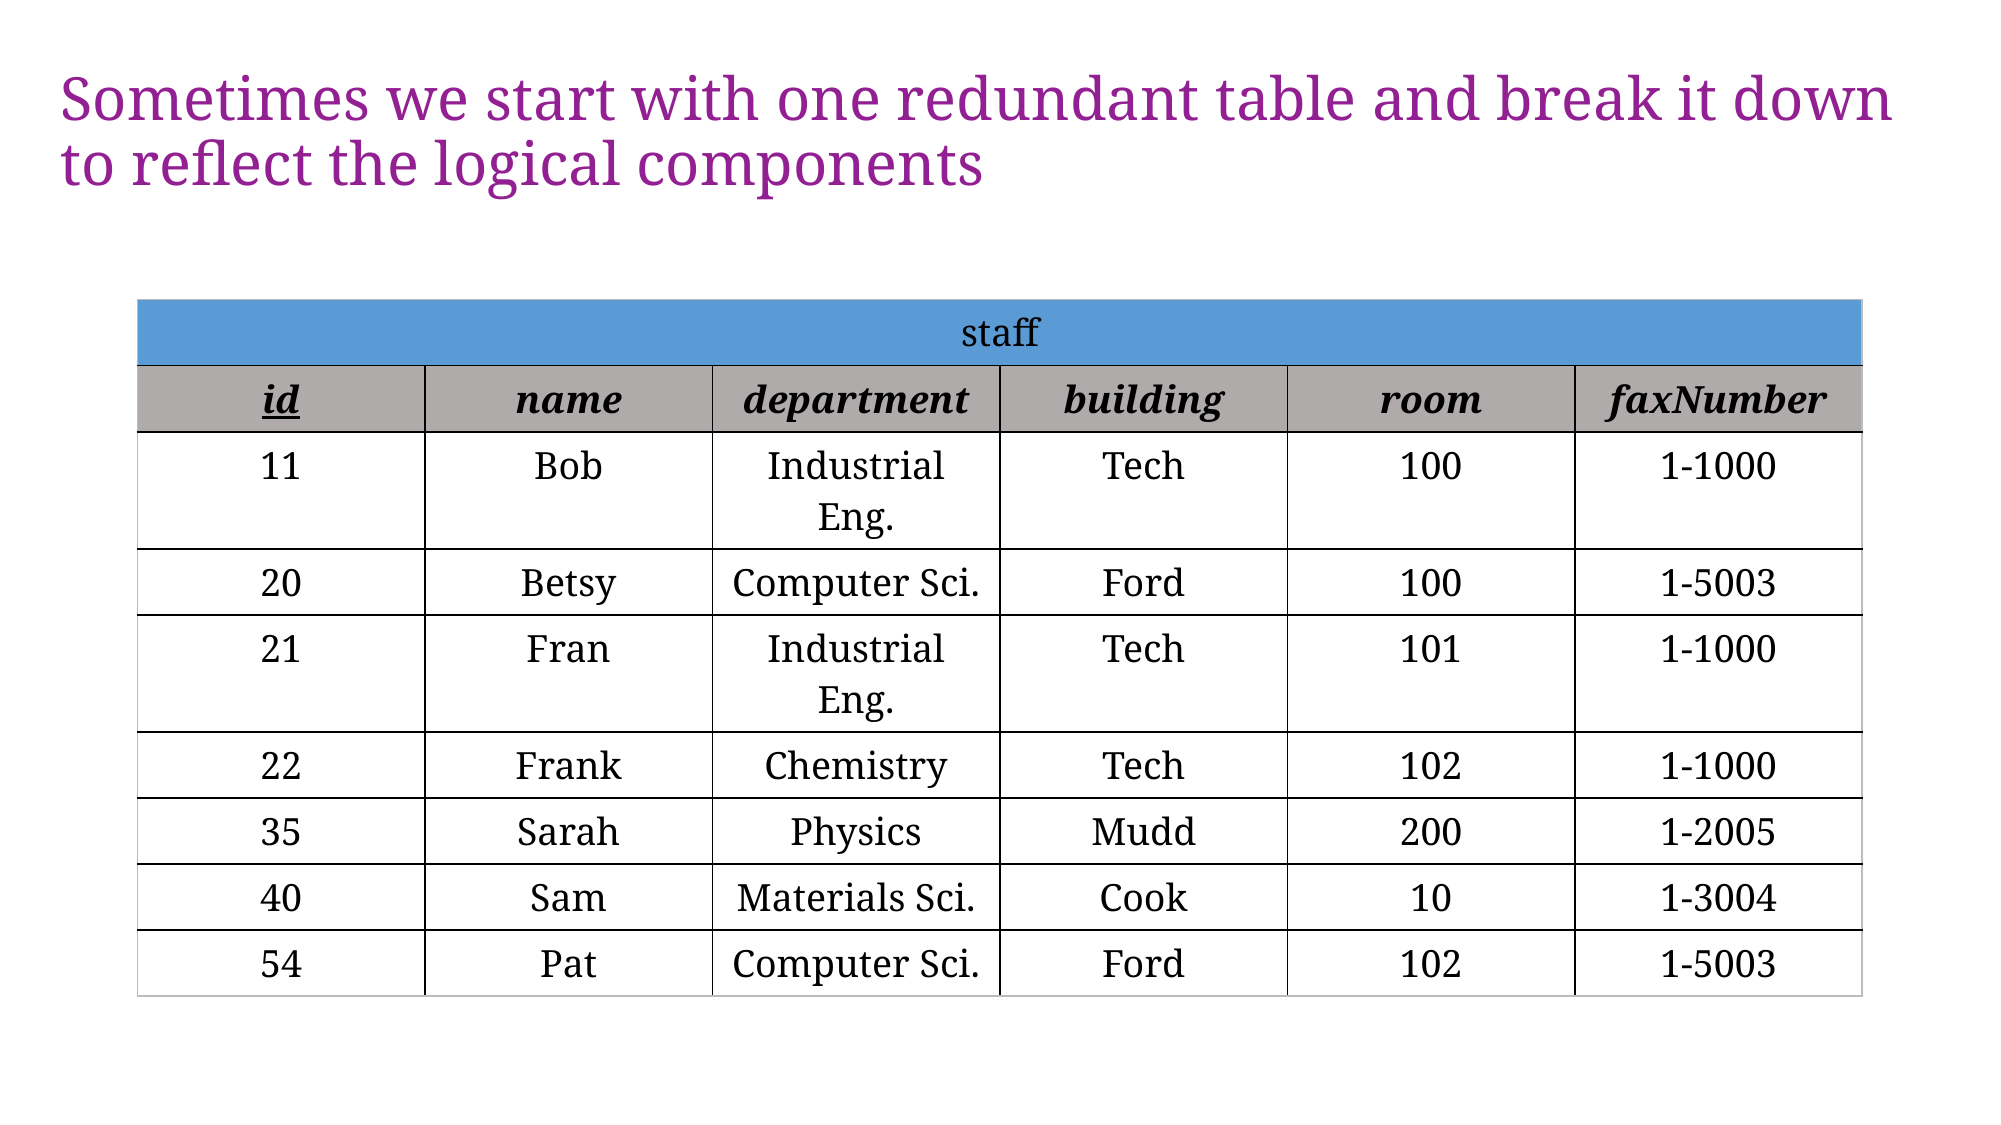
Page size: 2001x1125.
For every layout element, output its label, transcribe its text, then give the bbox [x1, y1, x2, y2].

table_cell 35 [138, 799, 424, 863]
table_cell Sarah [426, 799, 712, 863]
table_header staff [138, 300, 1861, 365]
table_cell Betsy [426, 550, 712, 614]
table_cell 101 [1288, 616, 1574, 731]
table_cell Fran [426, 616, 712, 731]
table_cell name [426, 366, 712, 431]
table_cell 102 [1288, 733, 1574, 797]
table_cell Physics [713, 799, 999, 863]
table_cell 21 [138, 616, 424, 731]
table_cell Frank [426, 733, 712, 797]
title Sometimes we start with one redundant table and break it down to reflect the logical components [45, 60, 1955, 206]
table_cell 10 [1288, 865, 1574, 929]
table_cell Ford [1001, 550, 1287, 614]
table_cell 1-1000 [1576, 616, 1861, 731]
table_cell id [138, 366, 424, 431]
table_cell Pat [426, 931, 712, 995]
table_cell Bob [426, 433, 712, 548]
table_cell 1-2005 [1576, 799, 1861, 863]
table_cell Chemistry [713, 733, 999, 797]
table_cell 102 [1288, 931, 1574, 995]
table_cell 1-3004 [1576, 865, 1861, 929]
table_cell 100 [1288, 433, 1574, 548]
table_cell Tech [1001, 733, 1287, 797]
table_cell Sam [426, 865, 712, 929]
table_cell Tech [1001, 433, 1287, 548]
table_cell 11 [138, 433, 424, 548]
table_cell Computer Sci. [713, 550, 999, 614]
table_cell 22 [138, 733, 424, 797]
table_cell building [1001, 366, 1287, 431]
table_cell Tech [1001, 616, 1287, 731]
table_cell 54 [138, 931, 424, 995]
table_cell 20 [138, 550, 424, 614]
table_cell 1-1000 [1576, 733, 1861, 797]
table_cell Materials Sci. [713, 865, 999, 929]
table_cell 1-5003 [1576, 550, 1861, 614]
table_cell department [713, 366, 999, 431]
table_cell 1-1000 [1576, 433, 1861, 548]
table_cell Ford [1001, 931, 1287, 995]
table_cell Industrial Eng. [713, 433, 999, 548]
table_cell room [1288, 366, 1574, 431]
table_cell Mudd [1001, 799, 1287, 863]
table_cell Computer Sci. [713, 931, 999, 995]
table_cell Cook [1001, 865, 1287, 929]
table_cell 100 [1288, 550, 1574, 614]
table_cell 200 [1288, 799, 1574, 863]
table_cell 40 [138, 865, 424, 929]
table_cell 1-5003 [1576, 931, 1861, 995]
table_cell faxNumber [1576, 366, 1861, 431]
table_cell Industrial Eng. [713, 616, 999, 731]
